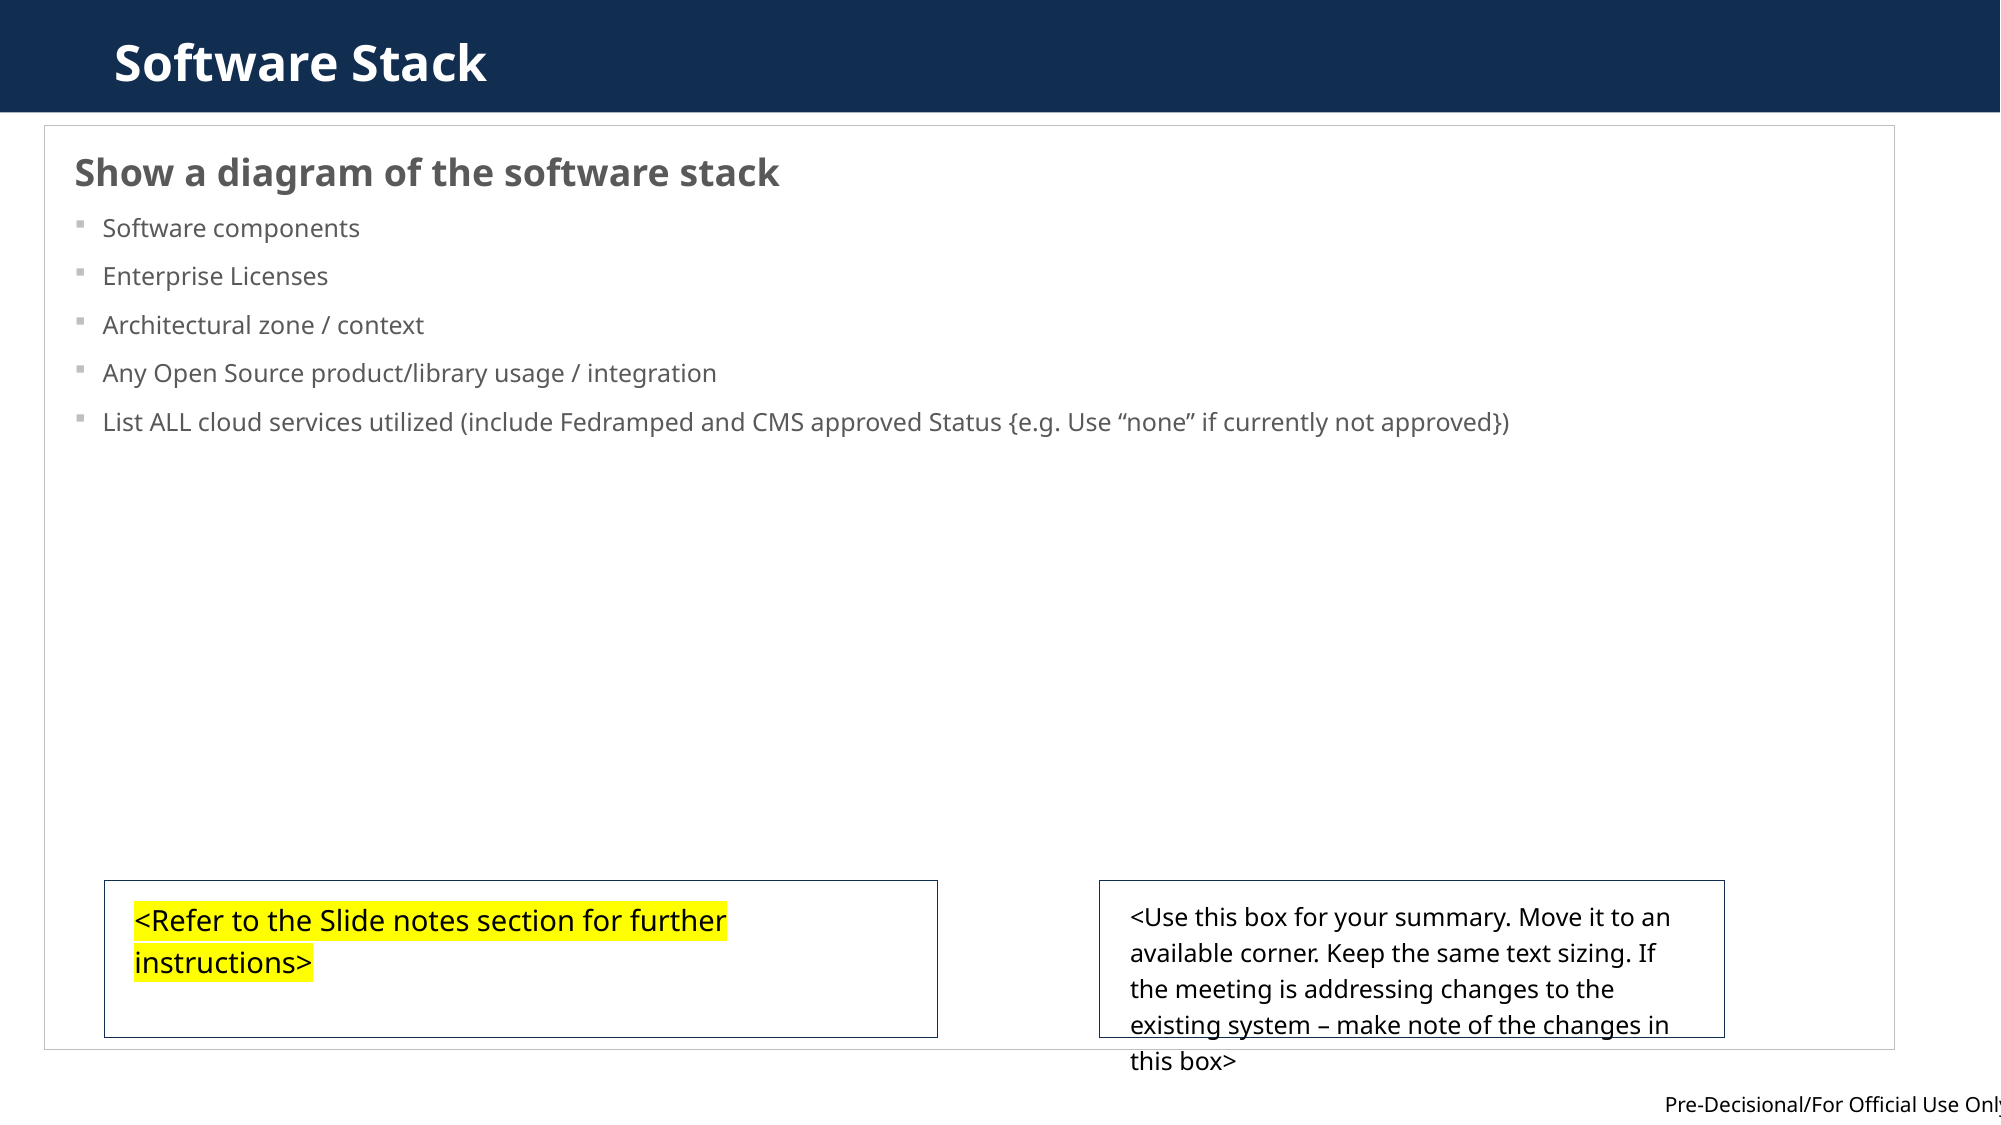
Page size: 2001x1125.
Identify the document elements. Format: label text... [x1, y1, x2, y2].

title Software Stack [99, 29, 998, 93]
text_box <Refer to the Slide notes section for further instructions> [104, 880, 938, 1038]
text_box Show a diagram of the software stack Software components Enterprise Licenses Architectural zone / context Any Open Source product/library usage / integration List ALL cloud services utilized (include Fedramped and CMS approved Status {e.g. Use “none” if currently not approved}) [44, 125, 1895, 1050]
text_box <Use this box for your summary. Move it to an available corner. Keep the same text sizing. If the meeting is addressing changes to the existing system – make note of the changes in this box> [1099, 880, 1725, 1038]
